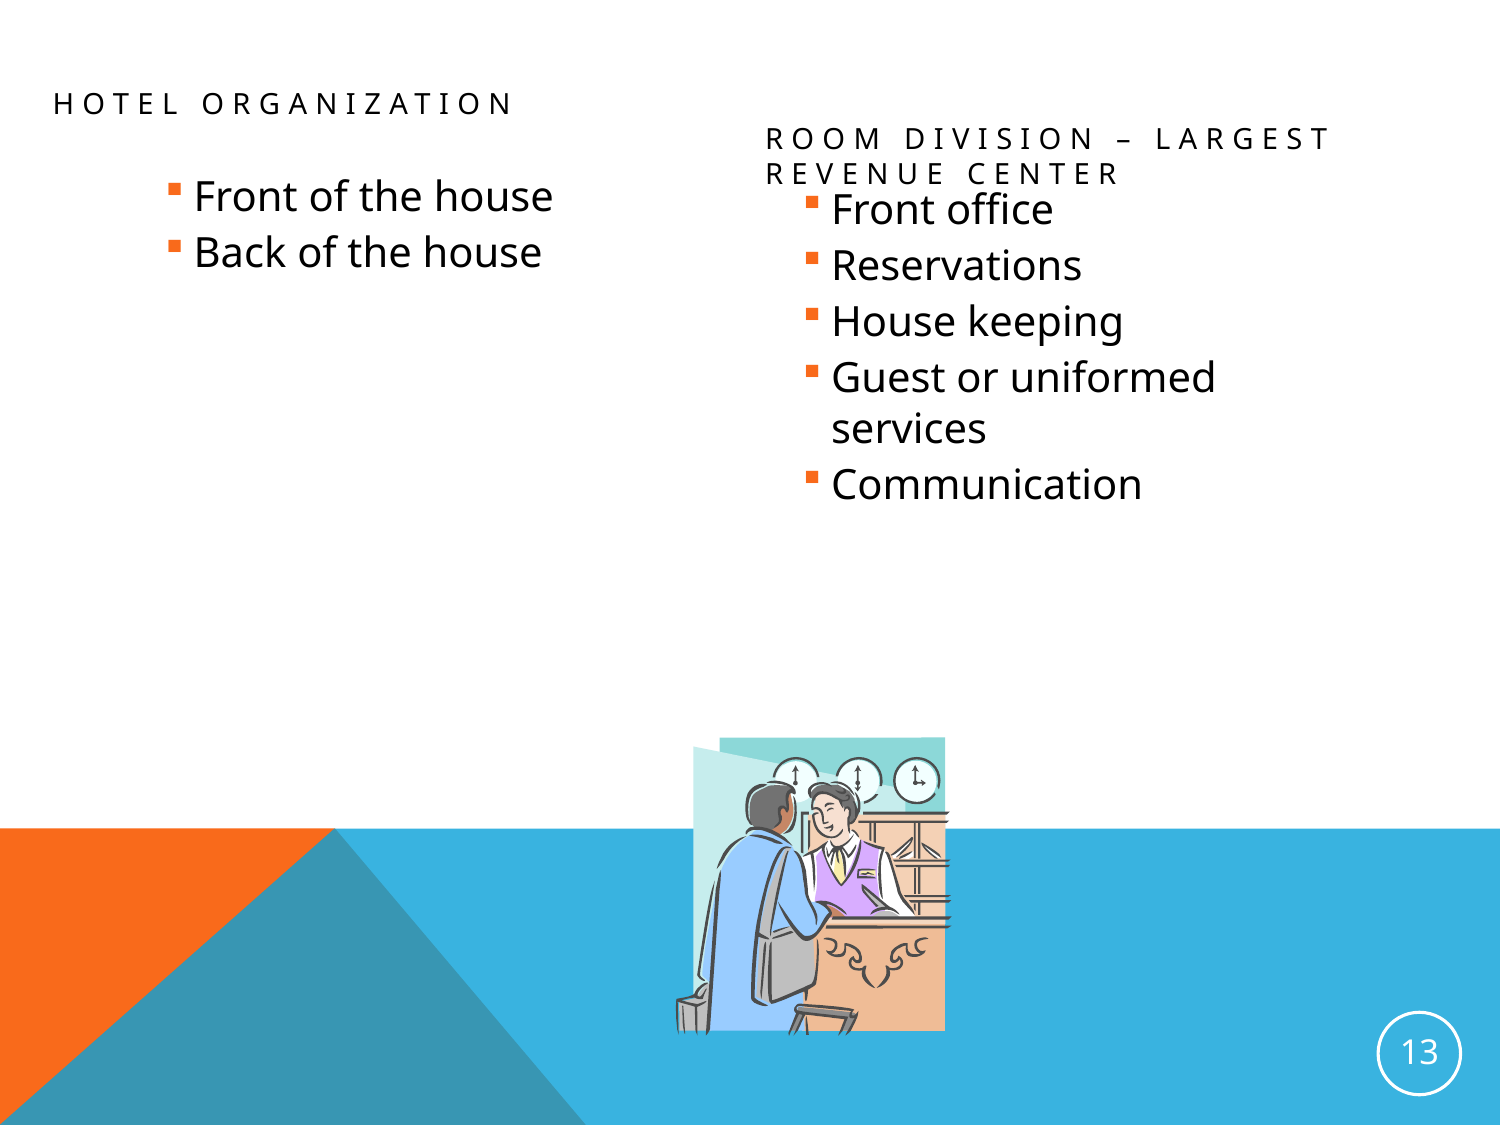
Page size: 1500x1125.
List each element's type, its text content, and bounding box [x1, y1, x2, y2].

picture [674, 737, 952, 1036]
list Room Division – largest revenue center [750, 112, 1413, 218]
list Front office Reservations House keeping Guest or uniformed services Communication [787, 174, 1313, 685]
list Front of the house Back of the house [150, 162, 675, 673]
slide_number 13 [1376, 1010, 1463, 1097]
list Hotel Organization [37, 75, 701, 180]
